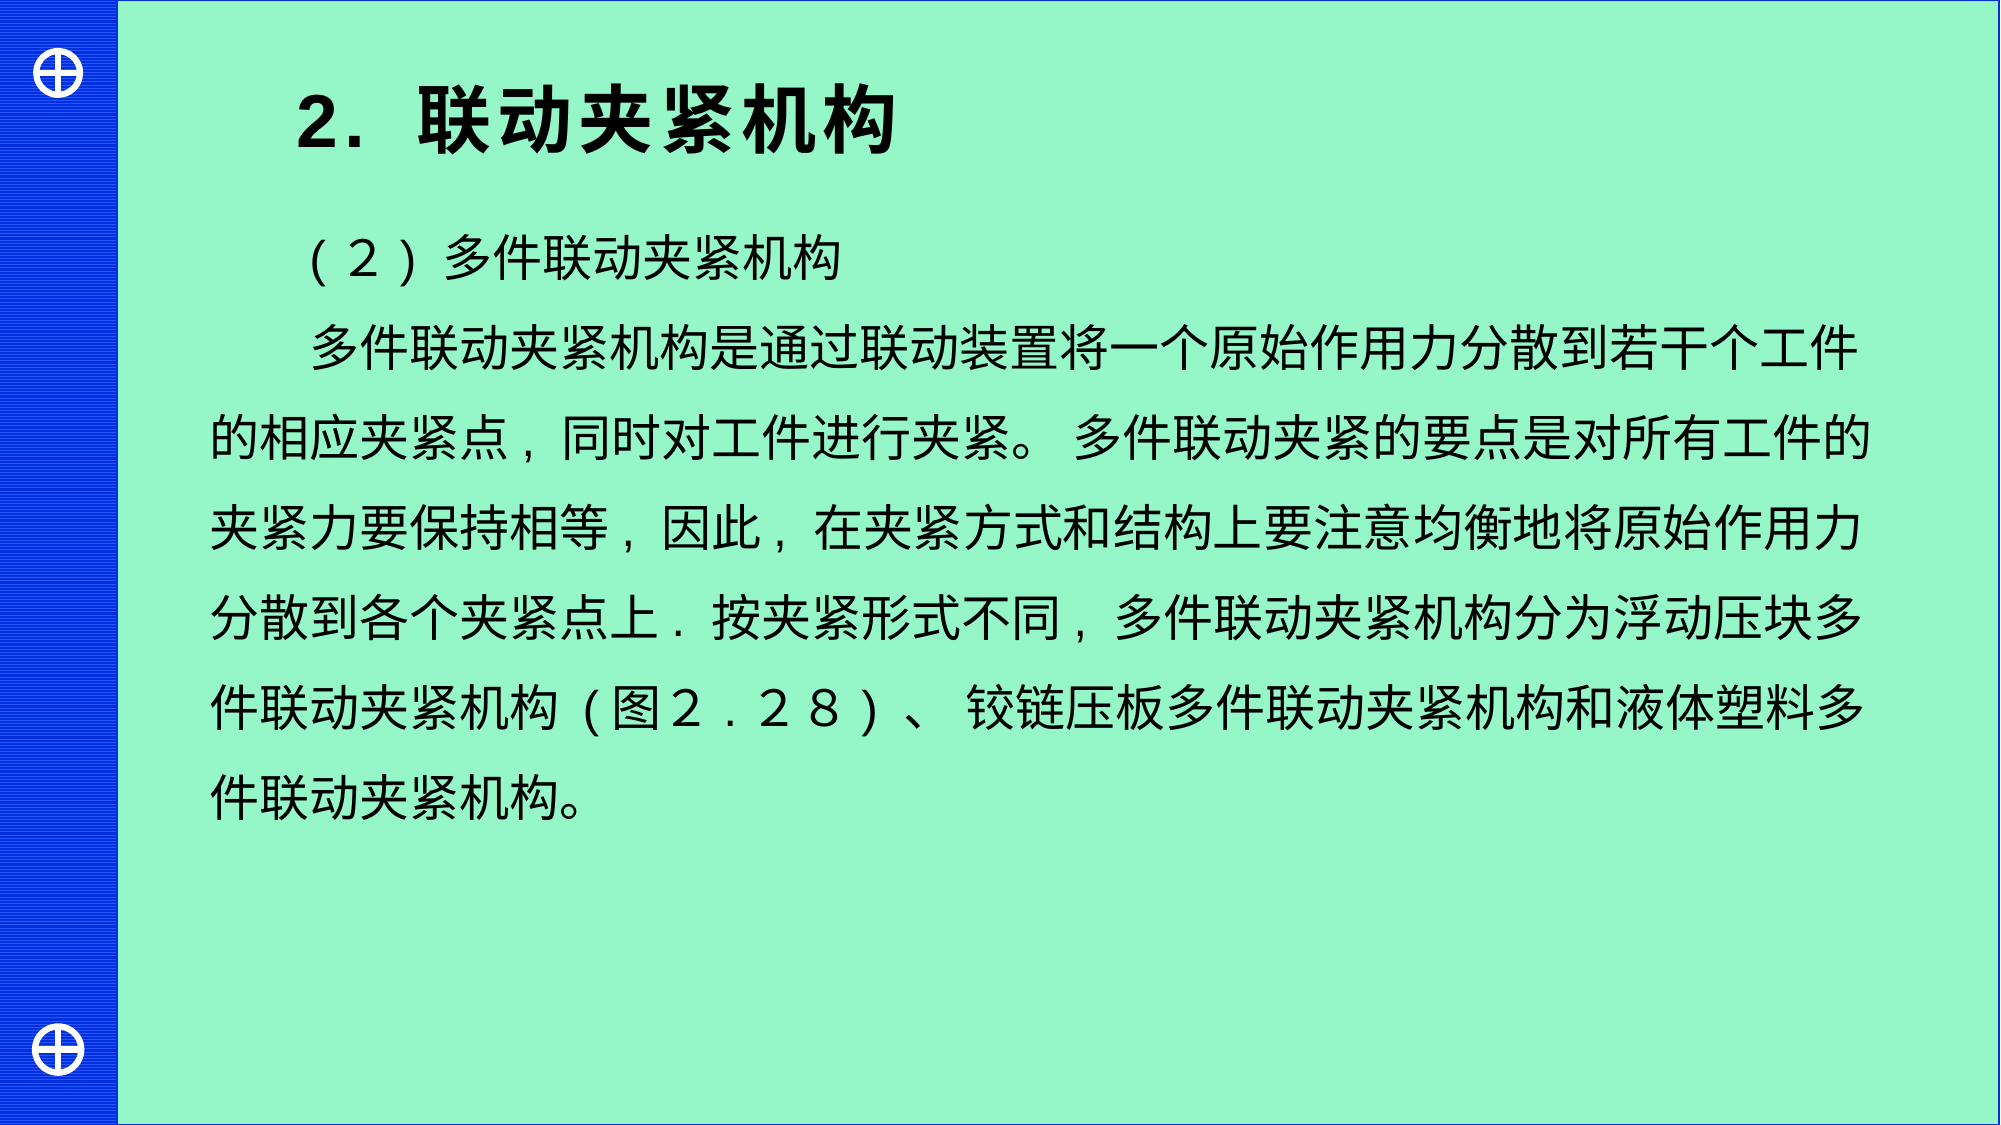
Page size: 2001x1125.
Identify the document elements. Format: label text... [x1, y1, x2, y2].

text_box 2. 联动夹紧机构 [173, 48, 1462, 170]
text_box (２) 多件联动夹紧机构 多件联动夹紧机构是通过联动装置将一个原始作用力分散到若干个工件的相应夹紧点, 同时对工件进行夹紧。 多件联动夹紧的要点是对所有工件的夹紧力要保持相等, 因此, 在夹紧方式和结构上要注意均衡地将原始作用力分散到各个夹紧点上. 按夹紧形式不同, 多件联动夹紧机构分为浮动压块多件联动夹紧机构 (图２.２８) 、 铰链压板多件联动夹紧机构和液体塑料多件联动夹紧机构。 [194, 189, 1914, 834]
